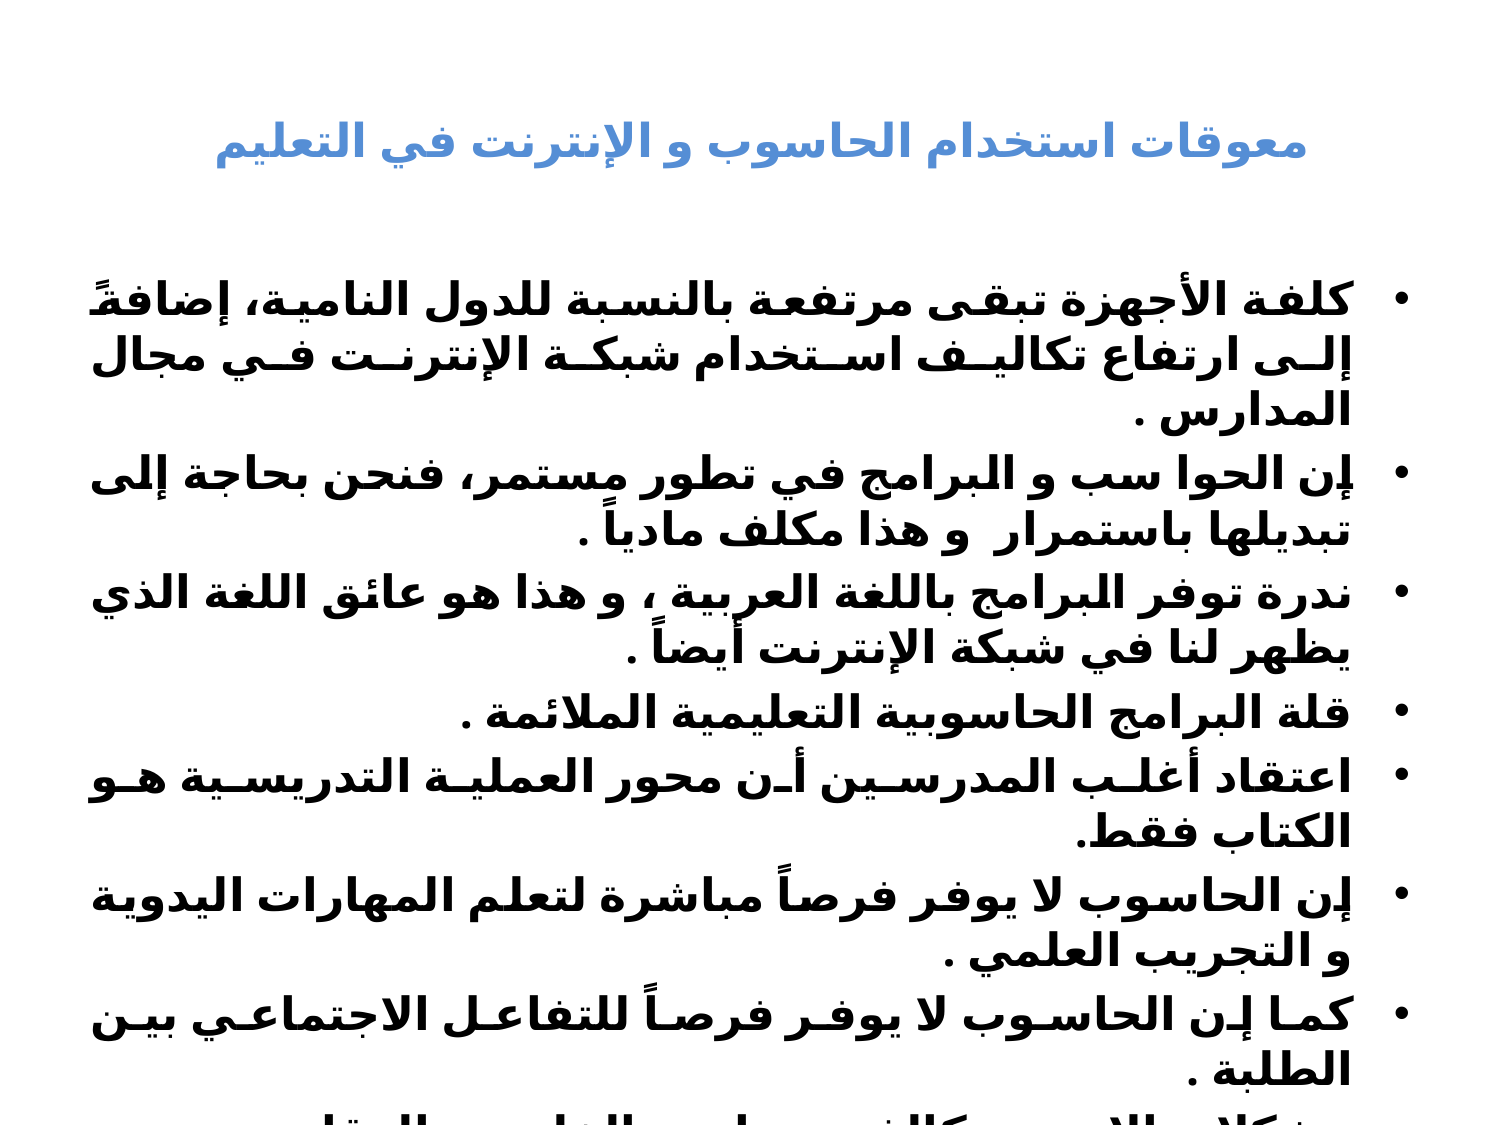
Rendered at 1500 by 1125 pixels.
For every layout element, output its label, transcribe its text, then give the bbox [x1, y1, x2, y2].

title معوقات استخدام الحاسوب و الإنترنت في التعليم [75, 45, 1425, 233]
list كلفة الأجهزة تبقى مرتفعة بالنسبة للدول النامية، إضافةً إلى ارتفاع تكاليف استخدام شبكة الإنترنت في مجال المدارس . إن الحوا سب و البرامج في تطور مستمر، فنحن بحاجة إلى تبديلها باستمرار و هذا مكلف مادياً . ندرة توفر البرامج باللغة العربية ، و هذا هو عائق اللغة الذي يظهر لنا في شبكة الإنترنت أيضاً . قلة البرامج الحاسوبية التعليمية الملائمة . اعتقاد أغلب المدرسين أن محور العملية التدريسية هو الكتاب فقط. إن الحاسوب لا يوفر فرصاً مباشرة لتعلم المهارات اليدوية و التجريب العلمي . كما إن الحاسوب لا يوفر فرصاً للتفاعل الاجتماعي بين الطلبة . مشكلات الإنترنت كالفيروسات و الخلو من الرقابة . جلوس الطالب فترات طويلة أمام الحاسوب قد يؤثر عليه صحياً وعصبياً . [75, 262, 1425, 1005]
